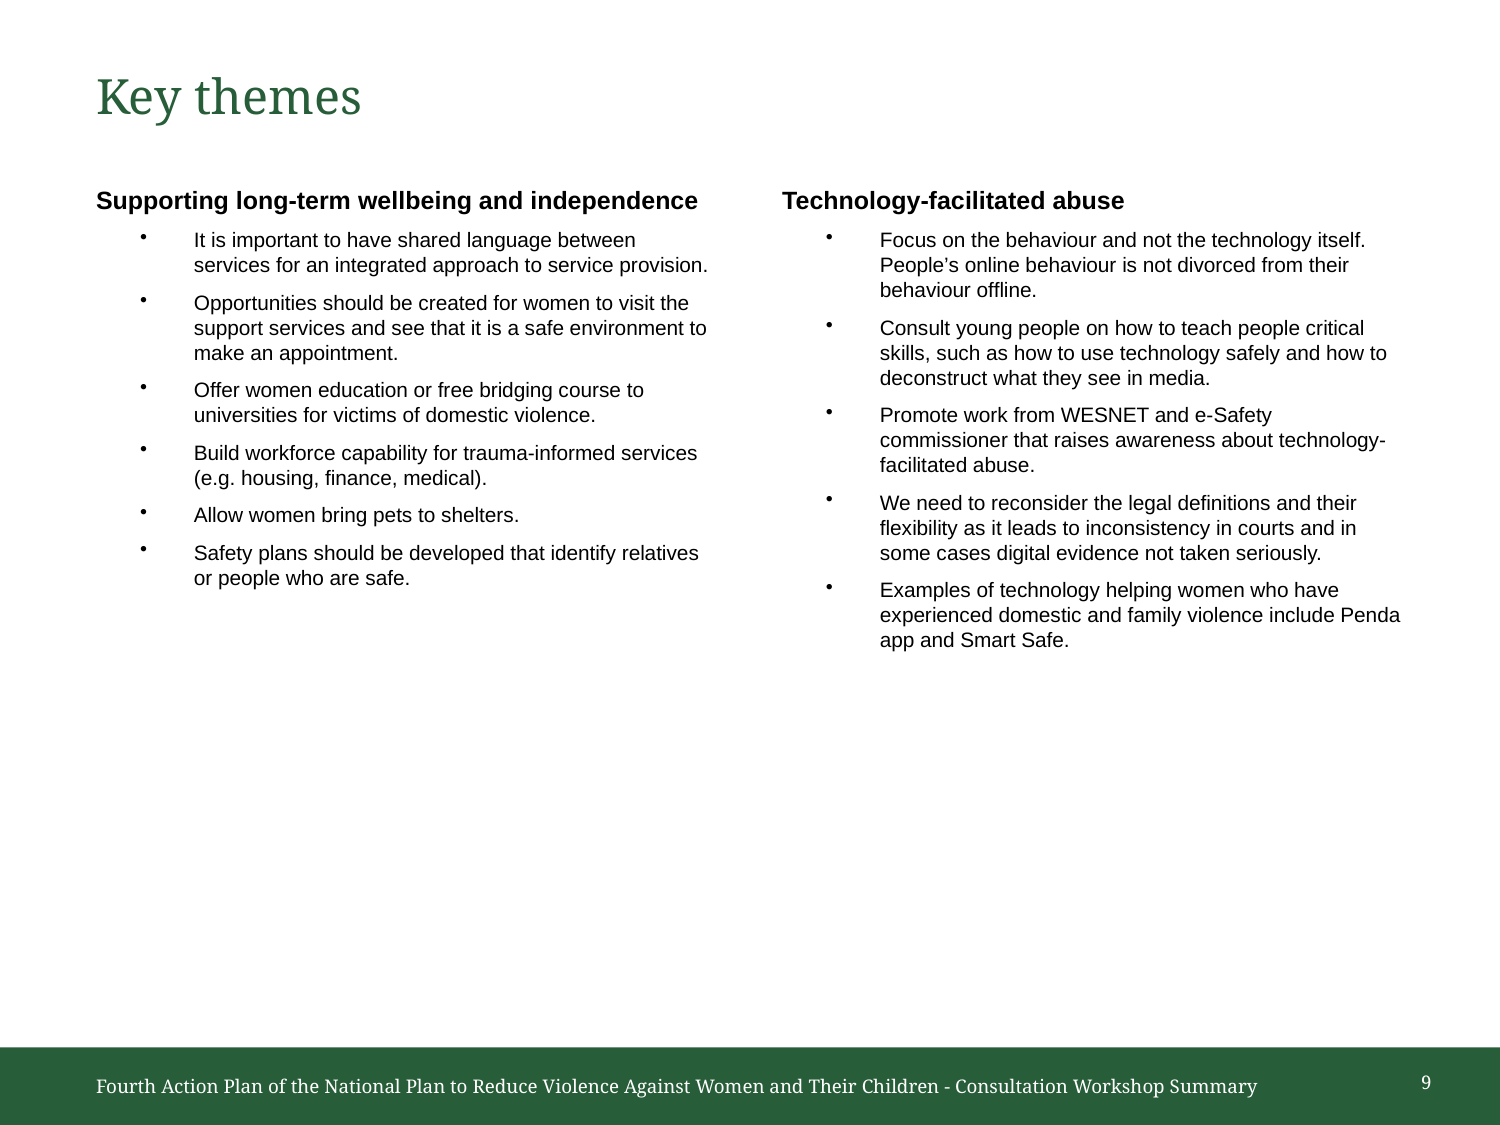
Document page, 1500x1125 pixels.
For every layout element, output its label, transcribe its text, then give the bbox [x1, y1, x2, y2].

slide_number 9 [1409, 1072, 1433, 1095]
title Key themes [95, 76, 1405, 133]
text_box Fourth Action Plan of the National Plan to Reduce Violence Against Women and Their Children - Consultation Workshop Summary [96, 1074, 1273, 1098]
list Technology-facilitated abuse Focus on the behaviour and not the technology itself. People’s online behaviour is not divorced from their behaviour offline. Consult young people on how to teach people critical skills, such as how to use technology safely and how to deconstruct what they see in media. Promote work from WESNET and e-Safety commissioner that raises awareness about technology-facilitated abuse. We need to reconsider the legal definitions and their flexibility as it leads to inconsistency in courts and in some cases digital evidence not taken seriously. Examples of technology helping women who have experienced domestic and family violence include Penda app and Smart Safe. [781, 184, 1404, 1006]
list Supporting long-term wellbeing and independence It is important to have shared language between services for an integrated approach to service provision. Opportunities should be created for women to visit the support services and see that it is a safe environment to make an appointment. Offer women education or free bridging course to universities for victims of domestic violence. Build workforce capability for trauma-informed services (e.g. housing, finance, medical). Allow women bring pets to shelters. Safety plans should be developed that identify relatives or people who are safe. [95, 184, 718, 1006]
